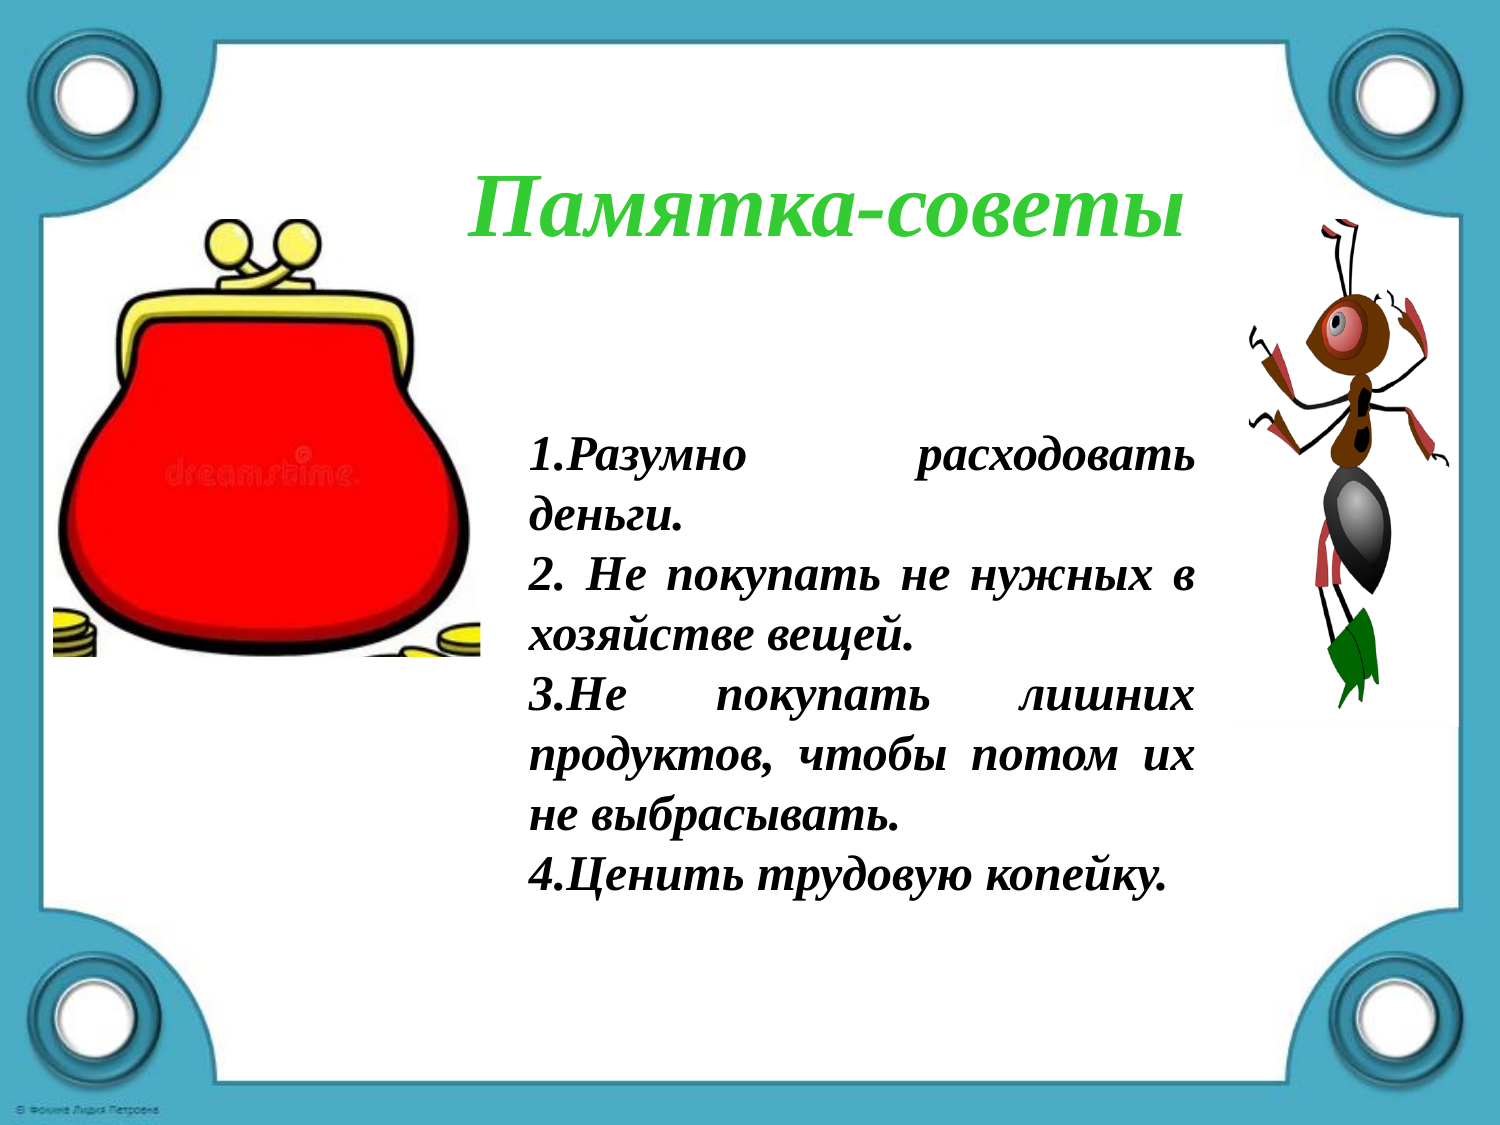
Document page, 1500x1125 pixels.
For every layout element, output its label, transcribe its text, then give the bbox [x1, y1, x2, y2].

text_box 1.Разумно расходовать деньги. 2. Не покупать не нужных в хозяйстве вещей. 3.Не покупать лишних продуктов, чтобы потом их не выбрасывать. 4.Ценить трудовую копейку. [513, 412, 1211, 908]
title Памятка-советы [253, 137, 1402, 325]
picture [0, 0, 1500, 1125]
